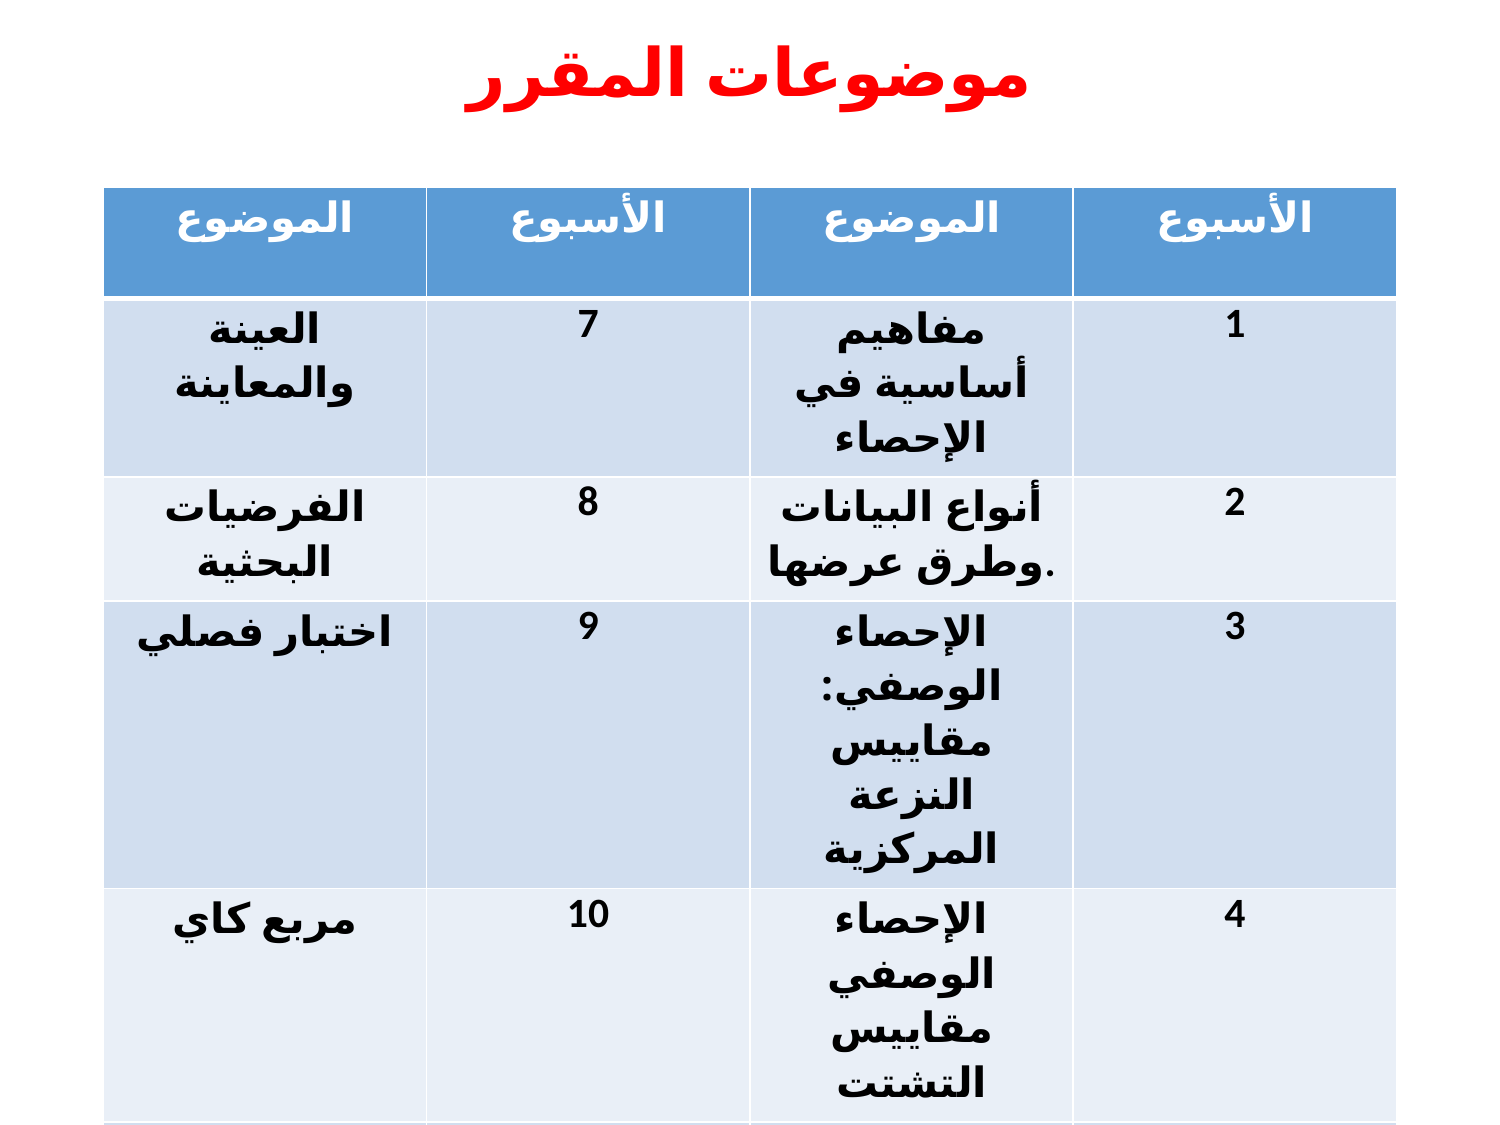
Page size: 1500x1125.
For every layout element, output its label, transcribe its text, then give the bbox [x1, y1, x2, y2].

table_cell مفاهيم أساسية في الإحصاء [751, 301, 1072, 476]
table_cell الإحصاء الوصفي مقاييس التشتت [751, 889, 1072, 1121]
table_cell 2 [1074, 478, 1396, 600]
table_header الأسبوع [427, 188, 749, 296]
table_cell 1 [1074, 301, 1396, 476]
table_header الموضوع [751, 188, 1072, 296]
table_cell 9 [427, 602, 749, 888]
title موضوعات المقرر [103, 0, 1397, 150]
table_header الأسبوع [1074, 188, 1396, 296]
table_cell أنواع البيانات وطرق عرضها. [751, 478, 1072, 600]
table_cell اختبار فصلي [104, 602, 426, 888]
table_cell الفرضيات البحثية [104, 478, 426, 600]
table_cell الإحصاء الوصفي: مقاييس النزعة المركزية [751, 602, 1072, 888]
table_cell العينة والمعاينة [104, 301, 426, 476]
table_cell مربع كاي [104, 889, 426, 1121]
table_cell 10 [427, 889, 749, 1121]
table_cell 8 [427, 478, 749, 600]
table_header الموضوع [104, 188, 426, 296]
table_cell 7 [427, 301, 749, 476]
table_cell 4 [1074, 889, 1396, 1121]
table_cell 3 [1074, 602, 1396, 888]
